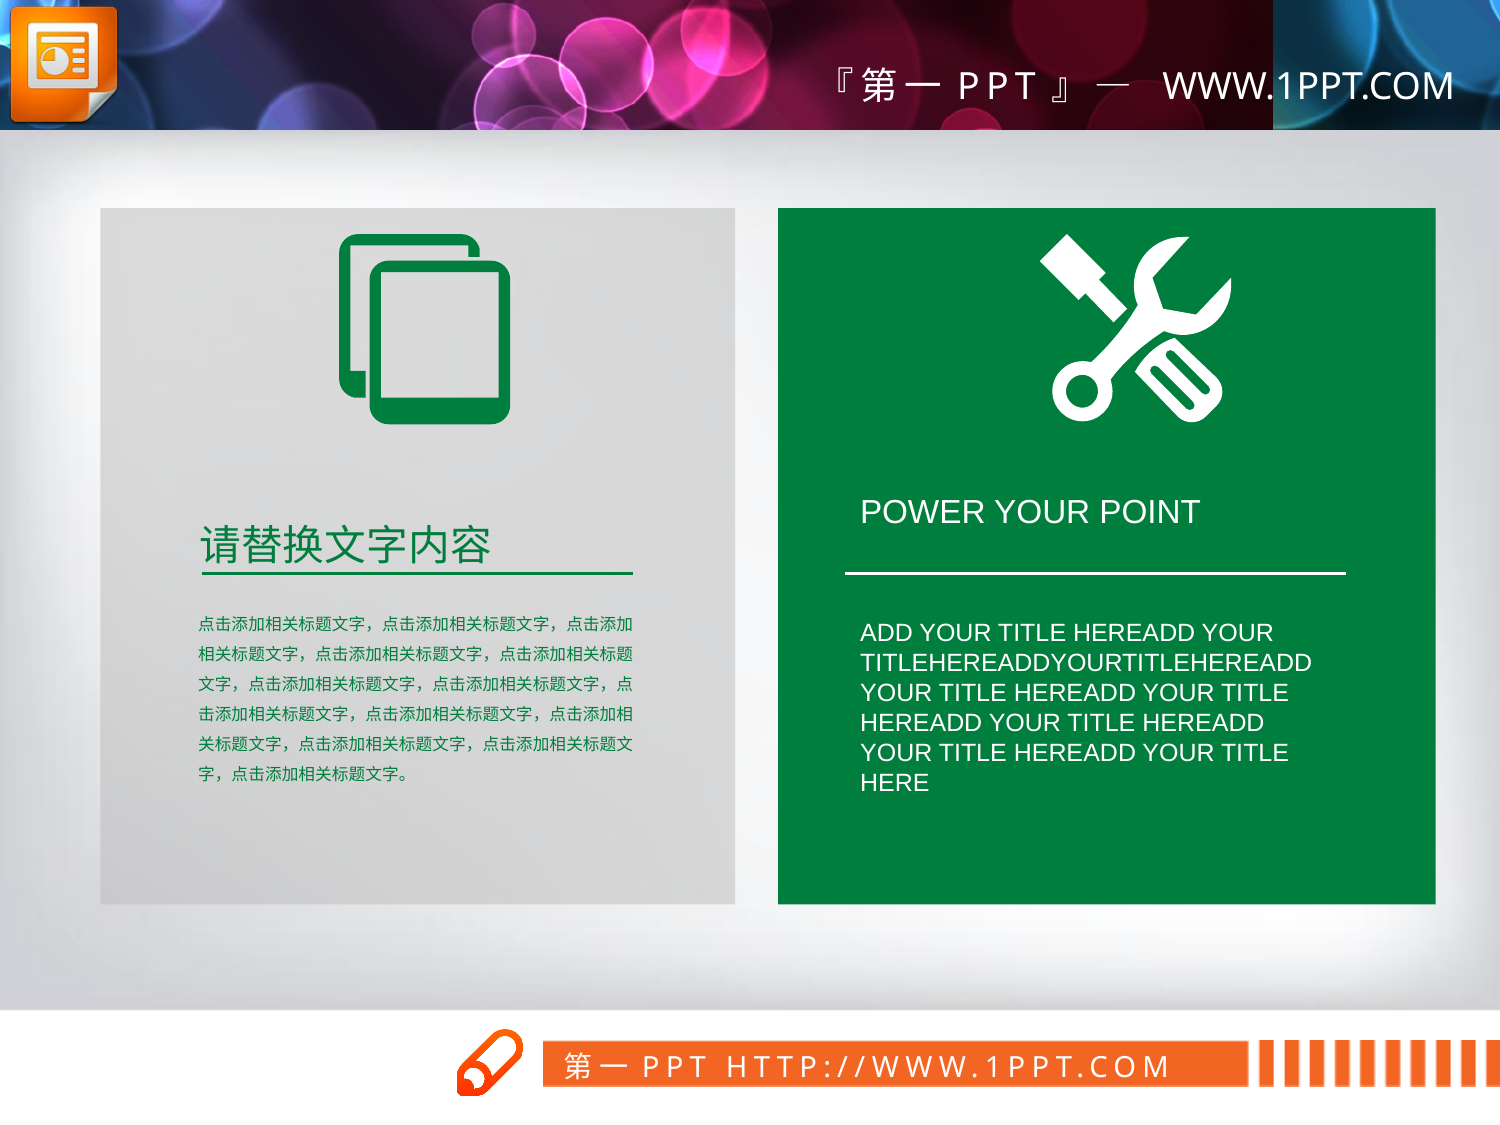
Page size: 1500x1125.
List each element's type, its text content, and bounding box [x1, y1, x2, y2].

text_box 点击添加相关标题文字，点击添加相关标题文字，点击添加相关标题文字，点击添加相关标题文字，点击添加相关标题文字，点击添加相关标题文字，点击添加相关标题文字，点击添加相关标题文字，点击添加相关标题文字，点击添加相关标题文字，点击添加相关标题文字，点击添加相关标题文字，点击添加相关标题文字。 [183, 596, 653, 791]
text_box [339, 234, 480, 398]
text_box [1039, 234, 1128, 323]
text_box [778, 208, 1436, 905]
picture [543, 1040, 1500, 1087]
text_box [1134, 337, 1223, 423]
picture [0, 0, 1500, 1012]
text_box 请替换文字内容 [184, 511, 507, 576]
text_box [369, 260, 511, 425]
text_box [100, 208, 736, 905]
text_box POWER YOUR POINT [845, 483, 1500, 538]
text_box ADD YOUR TITLE HEREADD YOUR TITLEHEREADDYOURTITLEHEREADD YOUR TITLE HEREADD YOUR TITLE HEREADD YOUR TITLE HEREADD YOUR TITLE HEREADD YOUR TITLE HERE [845, 609, 1356, 834]
text_box [1052, 236, 1232, 422]
